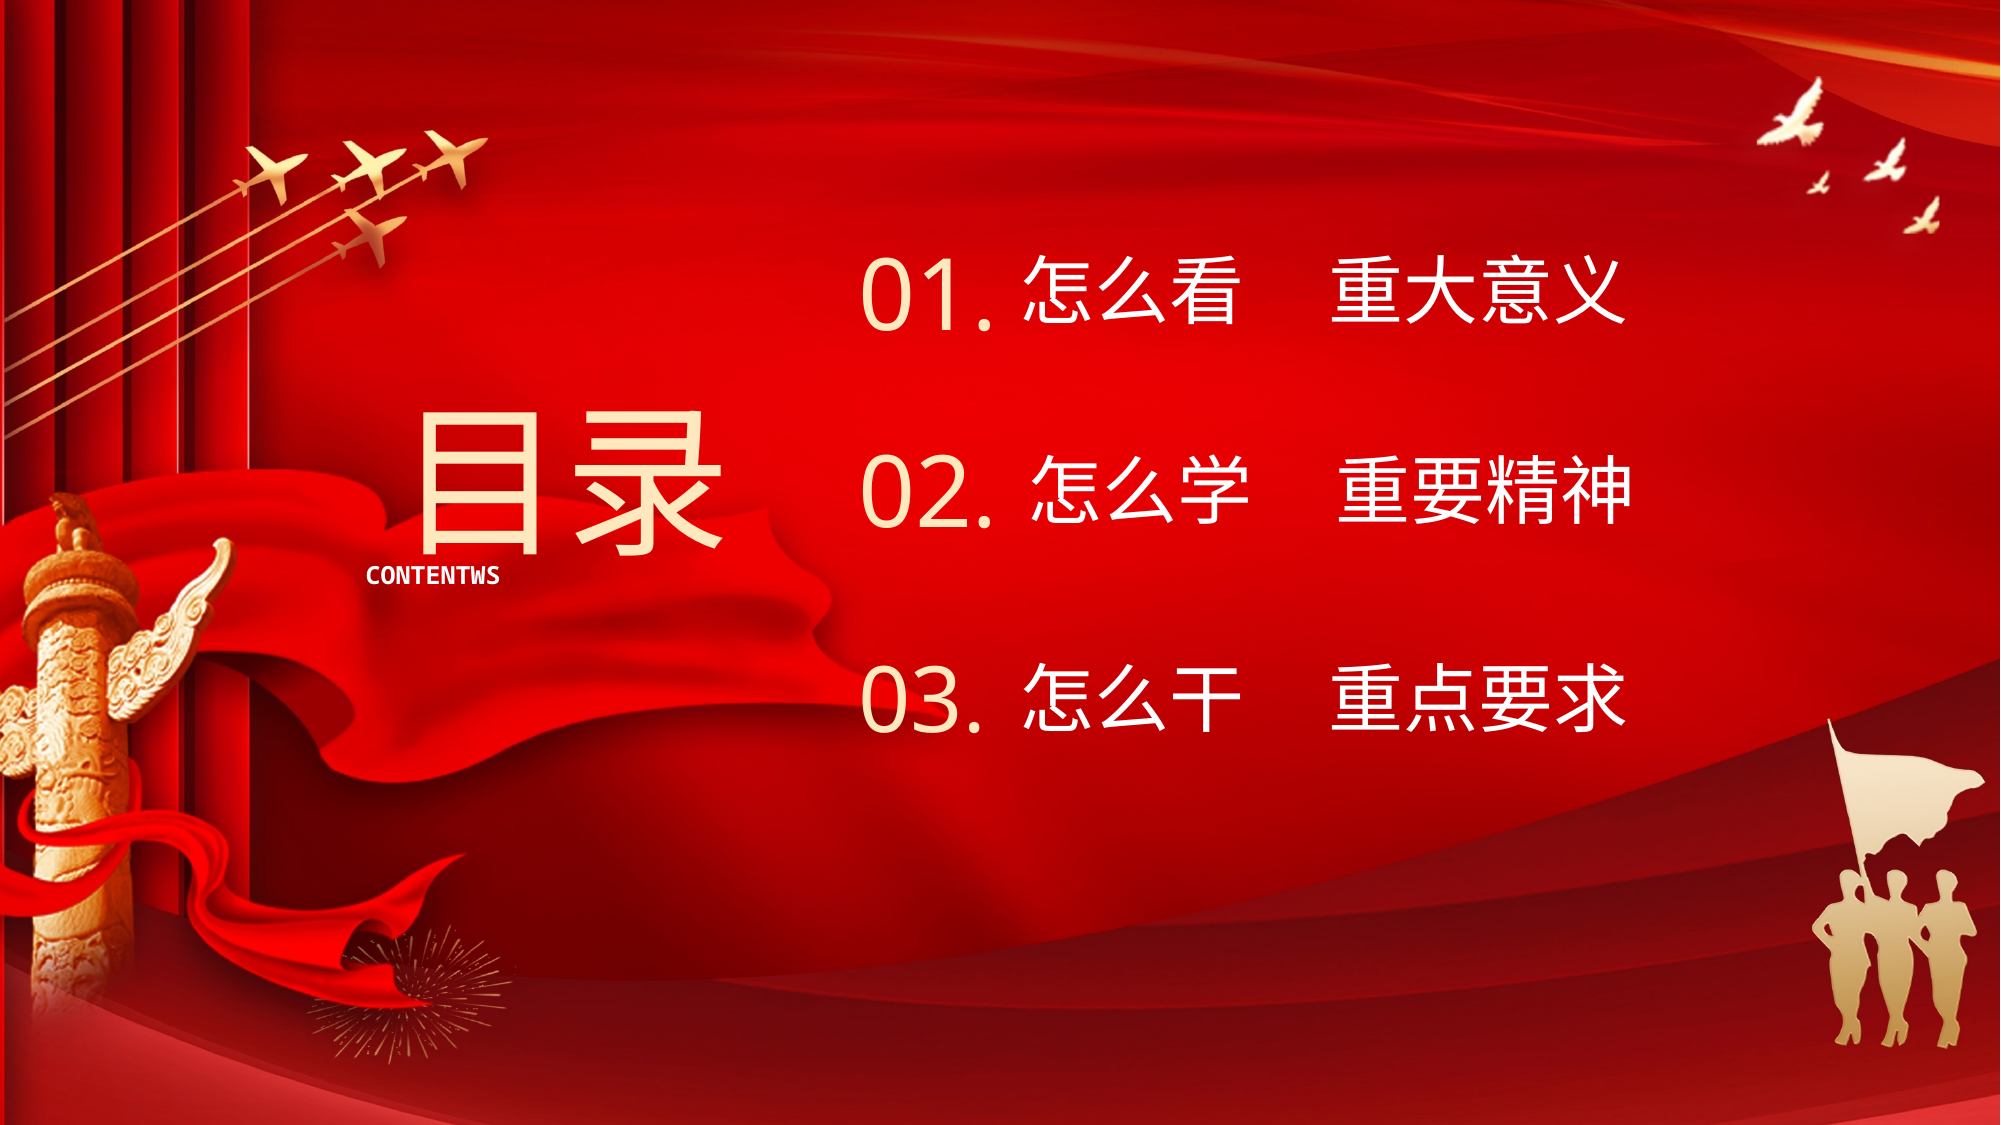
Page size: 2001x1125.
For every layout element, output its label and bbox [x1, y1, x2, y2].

text_box [329, 368, 800, 598]
text_box [843, 420, 1724, 634]
picture [0, 0, 2000, 1125]
text_box [843, 633, 1682, 760]
text_box [843, 222, 1682, 390]
